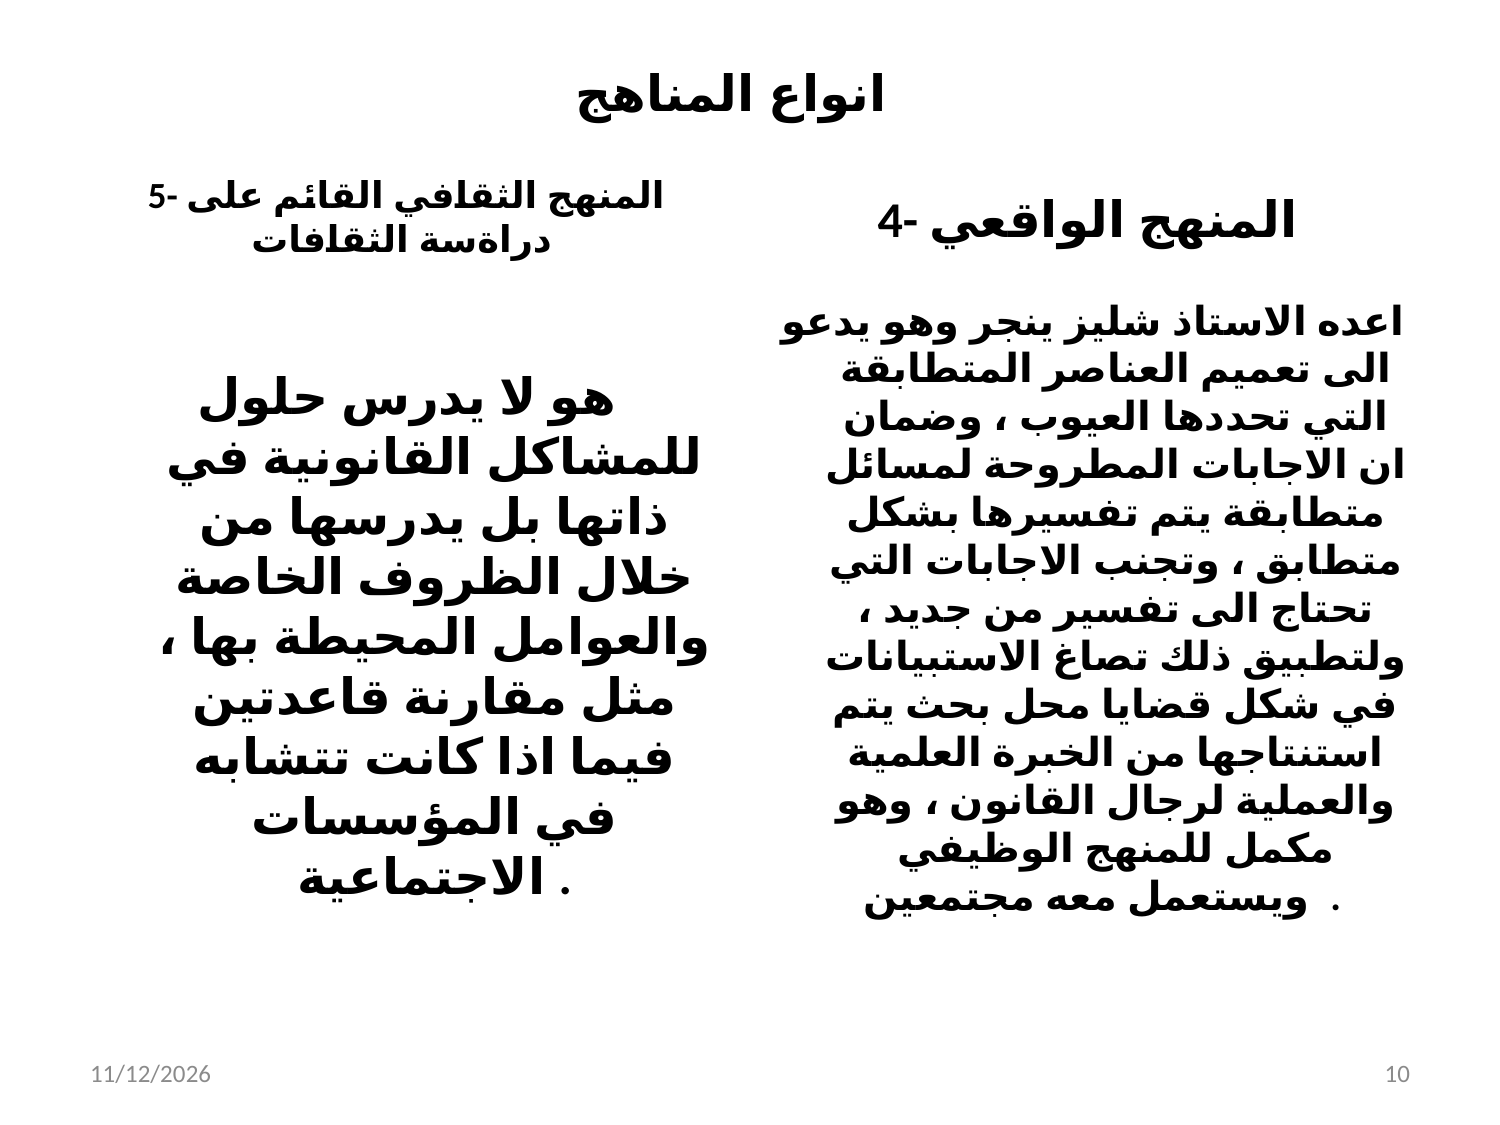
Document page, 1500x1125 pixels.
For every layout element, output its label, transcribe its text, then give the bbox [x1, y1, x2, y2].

title انواع المناهج [437, 45, 1038, 138]
list 4- المنهج الواقعي [762, 149, 1426, 255]
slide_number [75, 1042, 425, 1103]
list 5- المنهج الثقافي القائم على دراةسة الثقافات [75, 162, 738, 268]
slide_number 10 [1074, 1042, 1425, 1103]
list اعده الاستاذ شليز ينجر وهو يدعو الى تعميم العناصر المتطابقة التي تحددها العيوب ، وضمان ان الاجابات المطروحة لمسائل متطابقة يتم تفسيرها بشكل متطابق ، وتجنب الاجابات التي تحتاج الى تفسير من جديد ، ولتطبيق ذلك تصاغ الاستبيانات في شكل قضايا محل بحث يتم استنتاجها من الخبرة العلمية والعملية لرجال القانون ، وهو مكمل للمنهج الوظيفي ويستعمل معه مجتمعين . [761, 287, 1425, 1005]
list هو لا يدرس حلول للمشاكل القانونية في ذاتها بل يدرسها من خلال الظروف الخاصة والعوامل المحيطة بها ، مثل مقارنة قاعدتين فيما اذا كانت تتشابه في المؤسسات الاجتماعية . [75, 287, 738, 1005]
